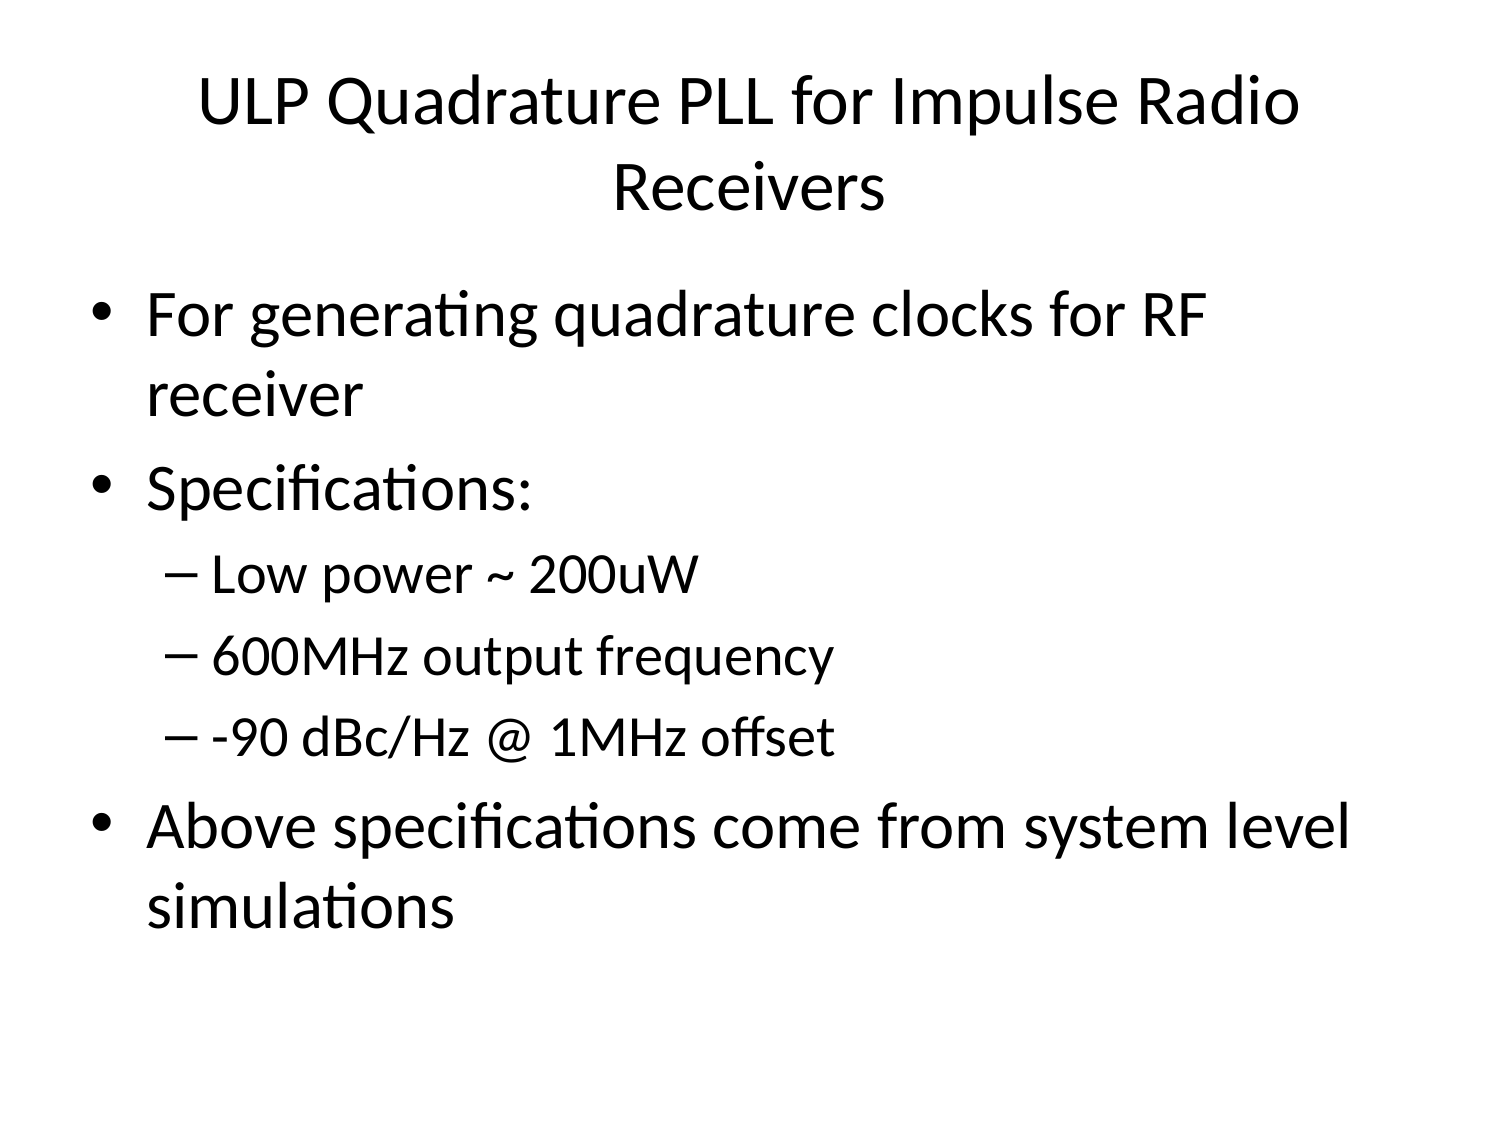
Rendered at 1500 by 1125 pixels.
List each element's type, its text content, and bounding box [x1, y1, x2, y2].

title ULP Quadrature PLL for Impulse Radio Receivers [75, 45, 1425, 233]
list For generating quadrature clocks for RF receiver Specifications: Low power ~ 200uW 600MHz output frequency -90 dBc/Hz @ 1MHz offset Above specifications come from system level simulations [75, 262, 1425, 1050]
